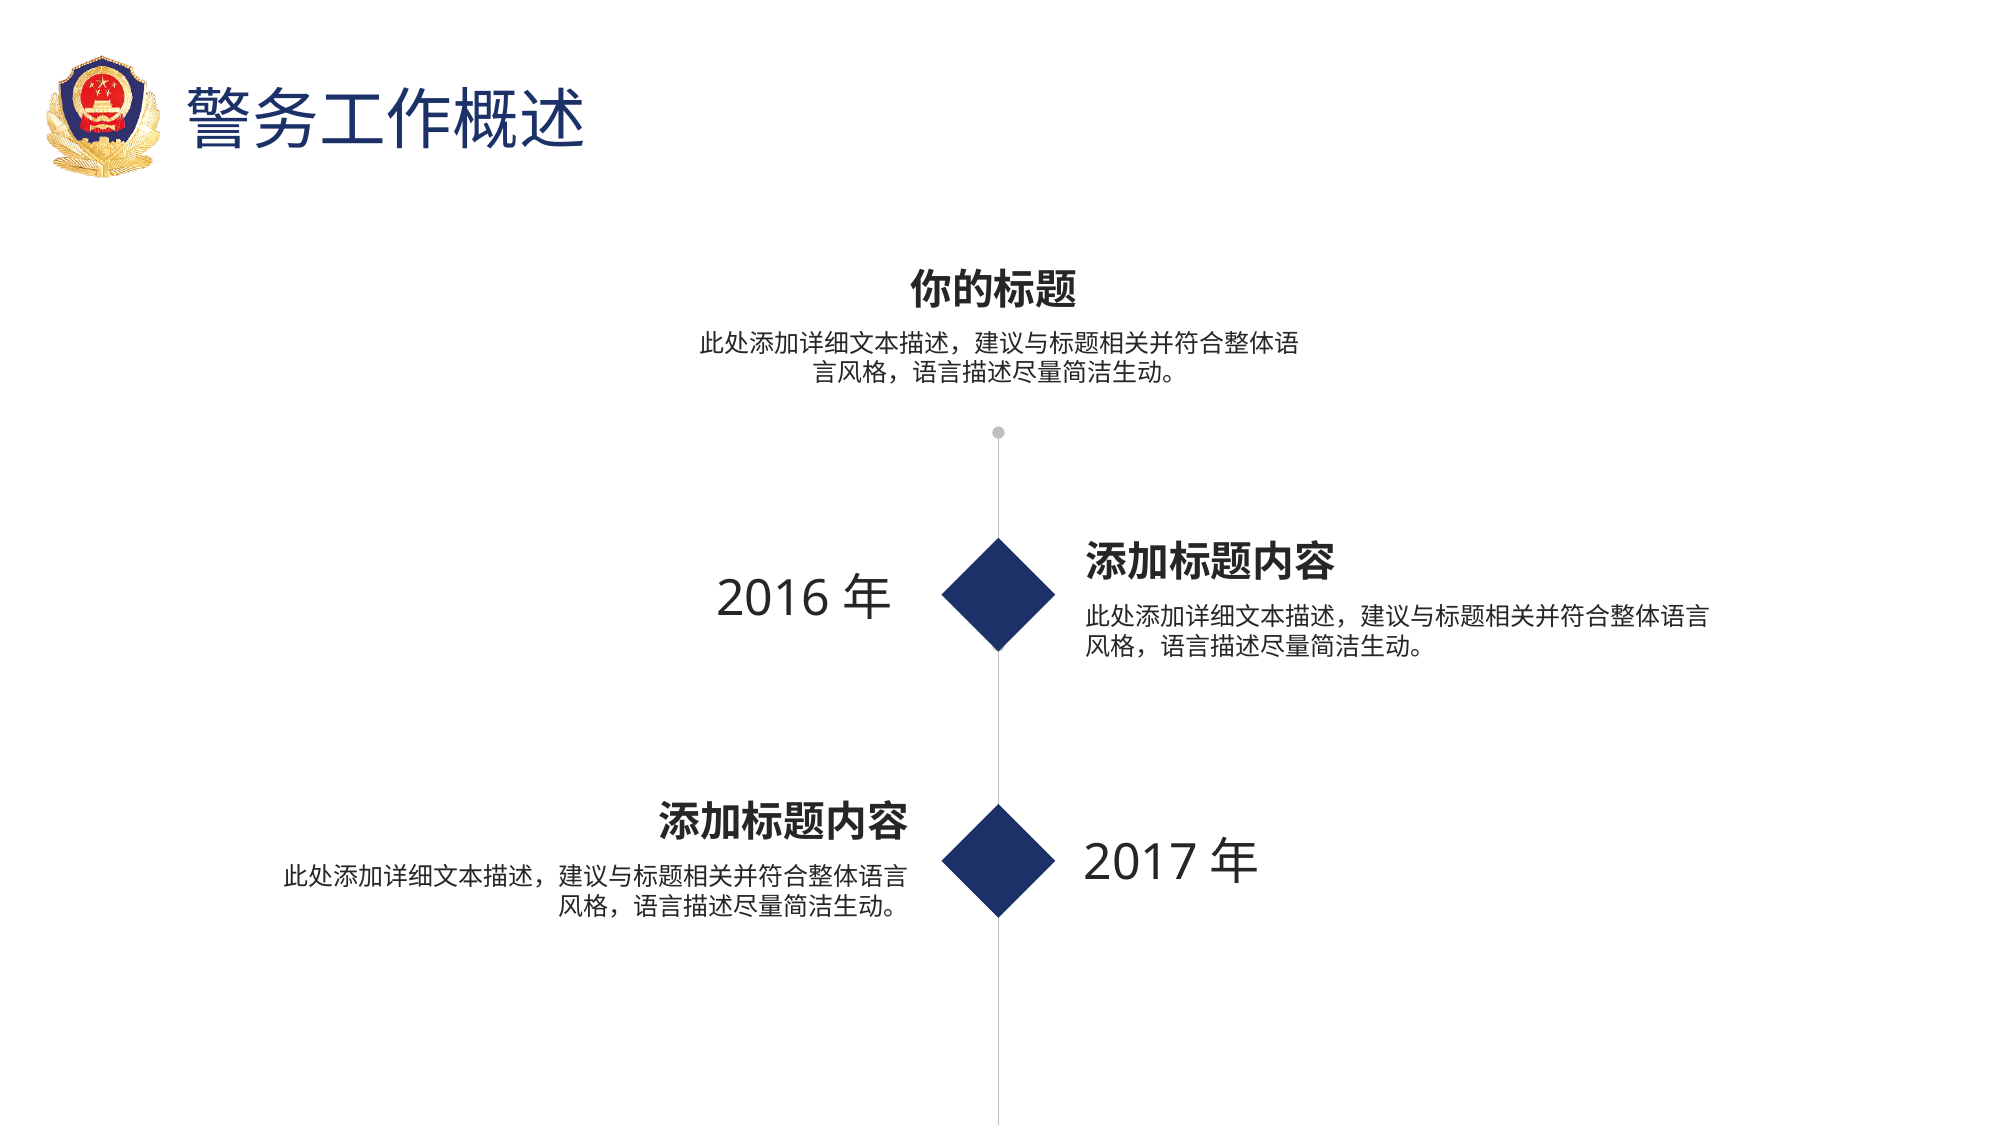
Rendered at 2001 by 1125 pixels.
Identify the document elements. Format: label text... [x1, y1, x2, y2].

text_box 2017年 [1018, 822, 1344, 897]
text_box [32, 42, 825, 186]
text_box [977, 537, 1056, 652]
text_box [941, 803, 1056, 918]
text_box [1070, 526, 1739, 669]
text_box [681, 255, 1319, 396]
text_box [255, 786, 924, 929]
text_box 2016年 [632, 557, 977, 633]
